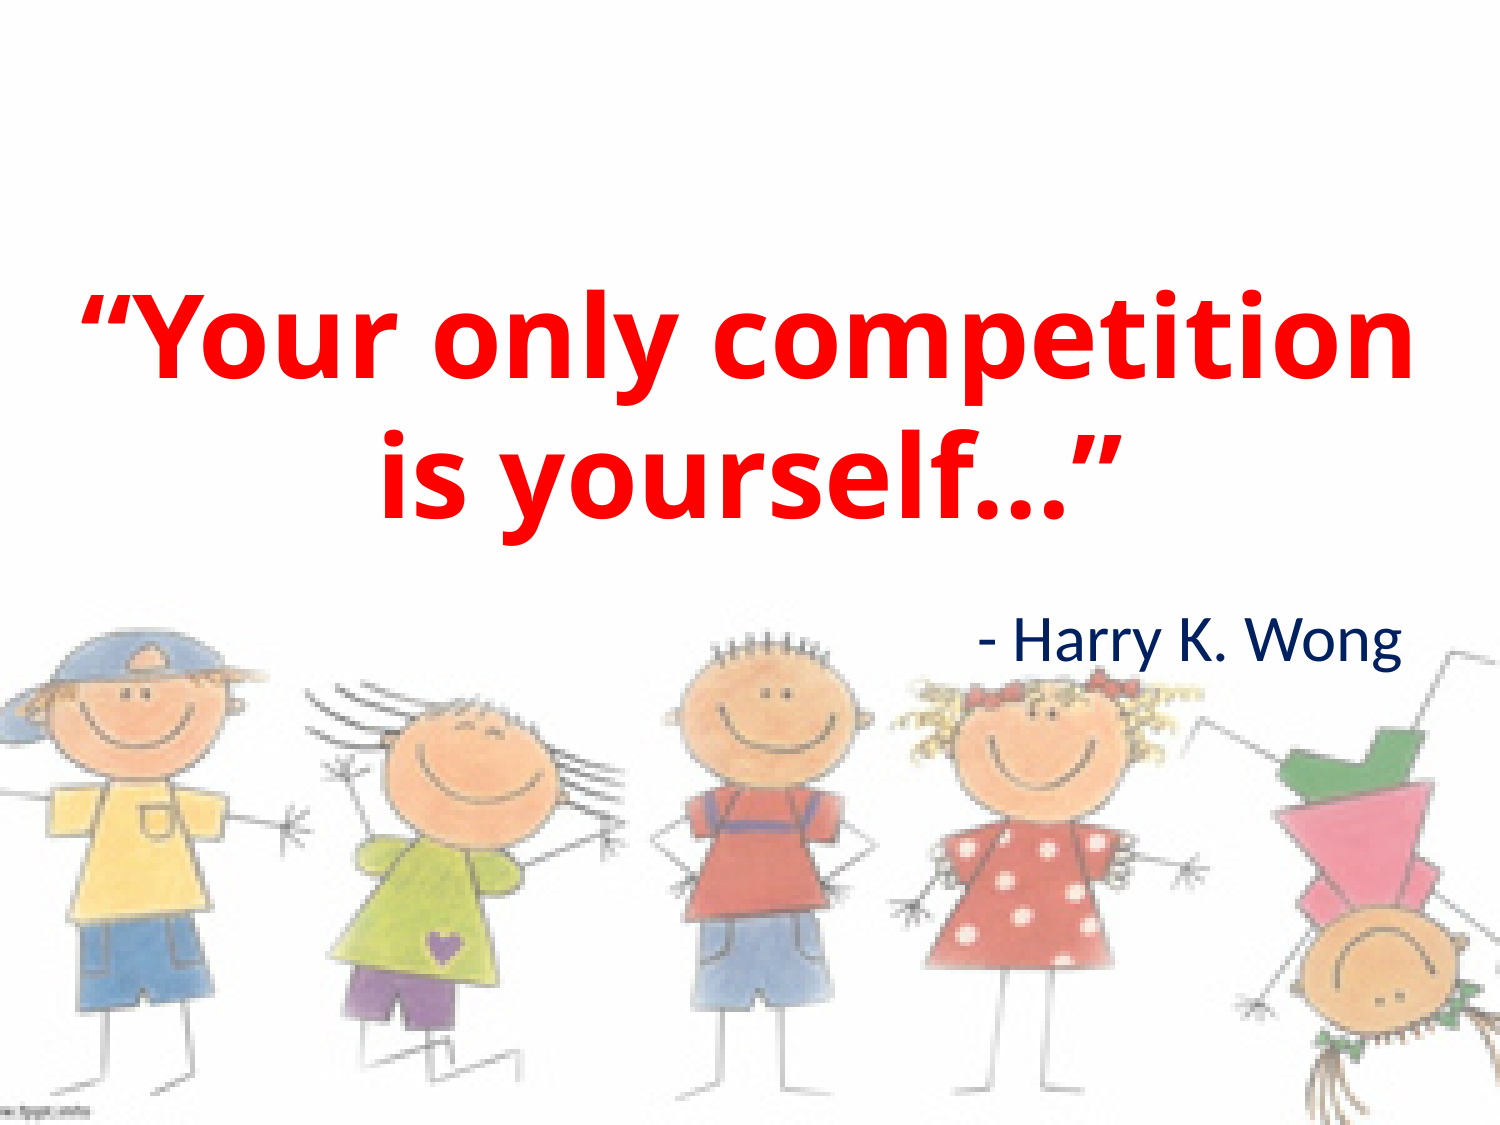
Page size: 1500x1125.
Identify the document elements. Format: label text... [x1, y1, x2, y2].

title “Your only competition is yourself…” [37, 237, 1463, 567]
subtitle - Harry K. Wong [962, 587, 1463, 750]
